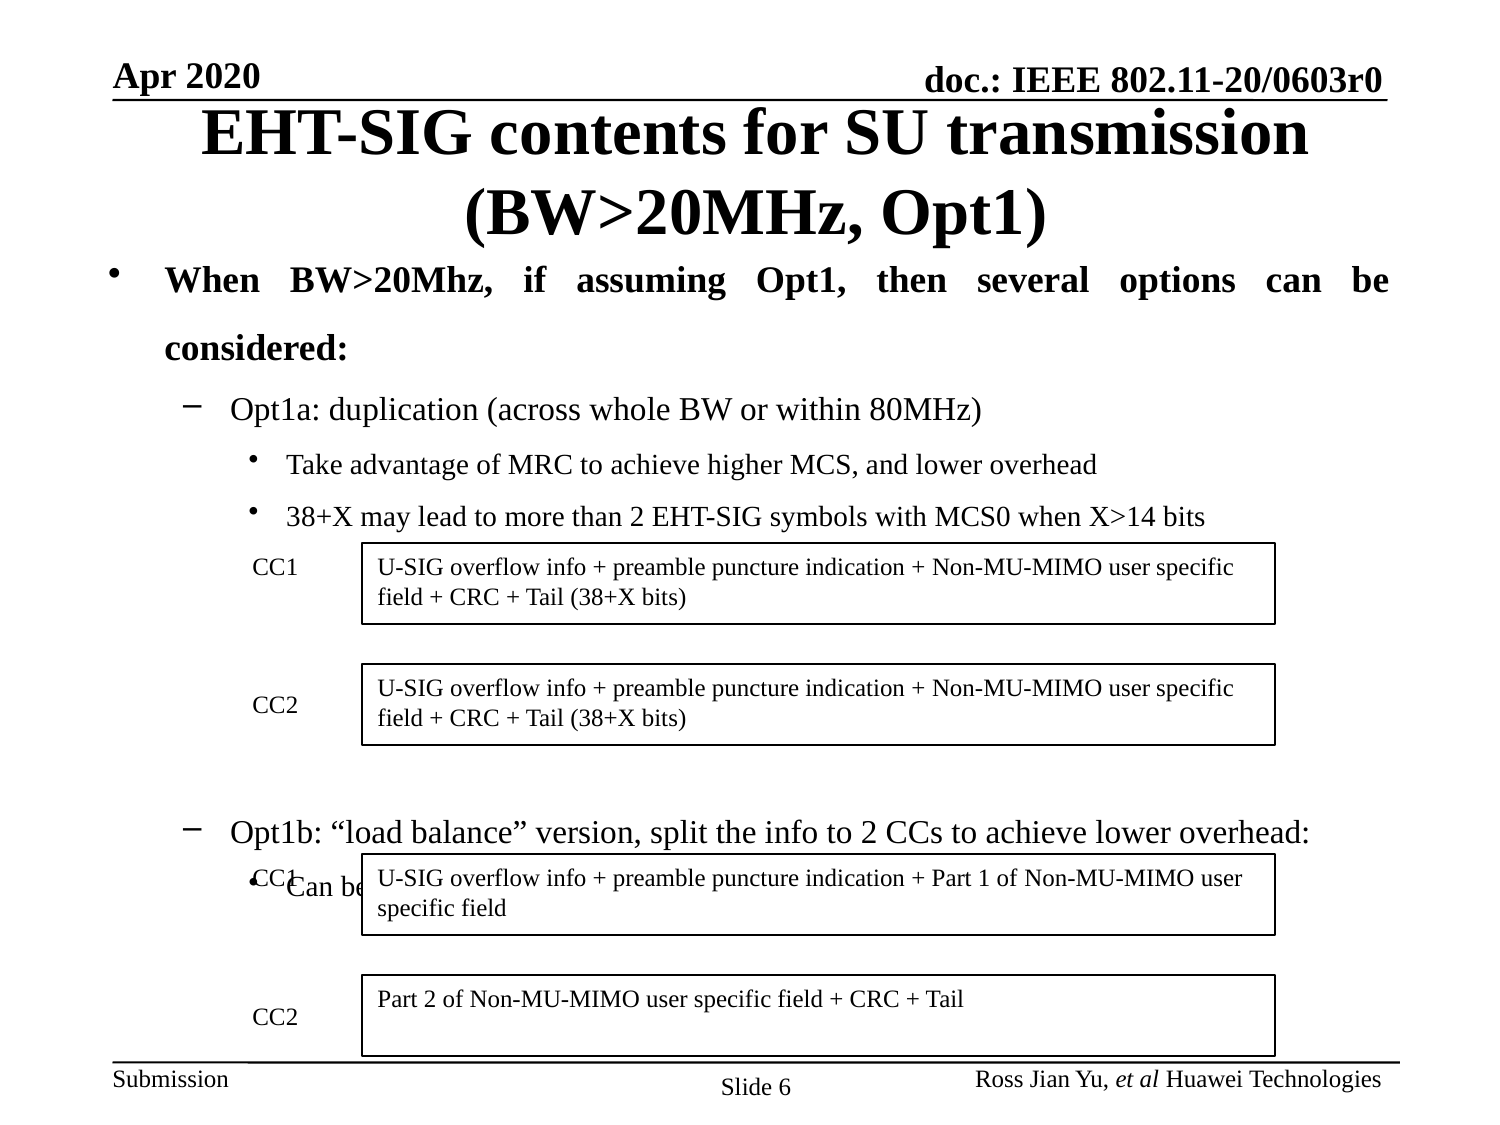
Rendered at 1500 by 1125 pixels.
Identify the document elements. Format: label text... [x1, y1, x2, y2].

list When BW>20Mhz, if assuming Opt1, then several options can be considered: Opt1a: duplication (across whole BW or within 80MHz) Take advantage of MRC to achieve higher MCS, and lower overhead 38+X may lead to more than 2 EHT-SIG symbols with MCS0 when X>14 bits Opt1b: “load balance” version, split the info to 2 CCs to achieve lower overhead: Can be seen as a “40MHz CC” [92, 224, 1406, 1057]
text_box CC2 [237, 992, 325, 1038]
slide_number Slide 6 [712, 1069, 800, 1101]
title EHT-SIG contents for SU transmission (BW>20MHz, Opt1) [99, 123, 1413, 212]
text_box CC2 [237, 681, 325, 727]
text_box CC1 [237, 543, 325, 588]
text_box CC1 [237, 854, 325, 899]
text_box U-SIG overflow info + preamble puncture indication + Non-MU-MIMO user specific field + CRC + Tail (38+X bits) [362, 543, 1275, 625]
text_box U-SIG overflow info + preamble puncture indication + Non-MU-MIMO user specific field + CRC + Tail (38+X bits) [362, 663, 1275, 745]
text_box U-SIG overflow info + preamble puncture indication + Part 1 of Non-MU-MIMO user specific field [362, 854, 1275, 936]
text_box Part 2 of Non-MU-MIMO user specific field + CRC + Tail [362, 975, 1275, 1056]
